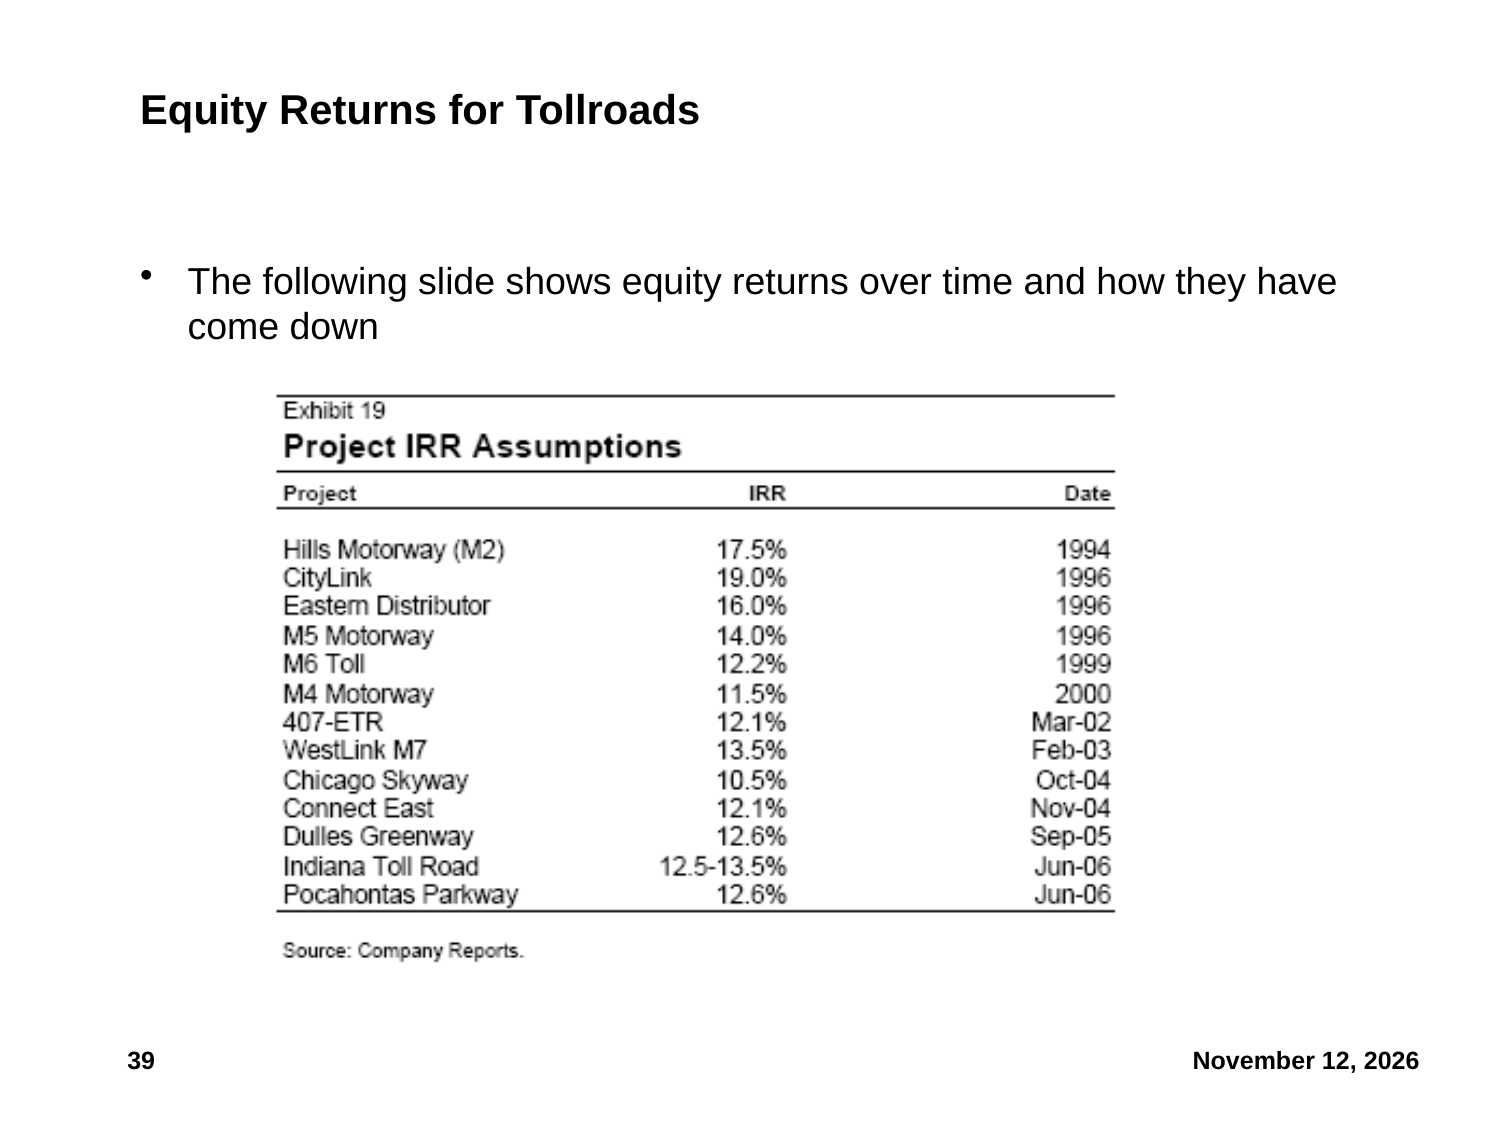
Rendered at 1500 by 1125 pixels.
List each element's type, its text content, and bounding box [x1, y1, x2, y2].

list The following slide shows equity returns over time and how they have come down [124, 249, 1413, 1001]
picture [262, 374, 1163, 985]
title Equity Returns for Tollroads [124, 74, 1376, 226]
